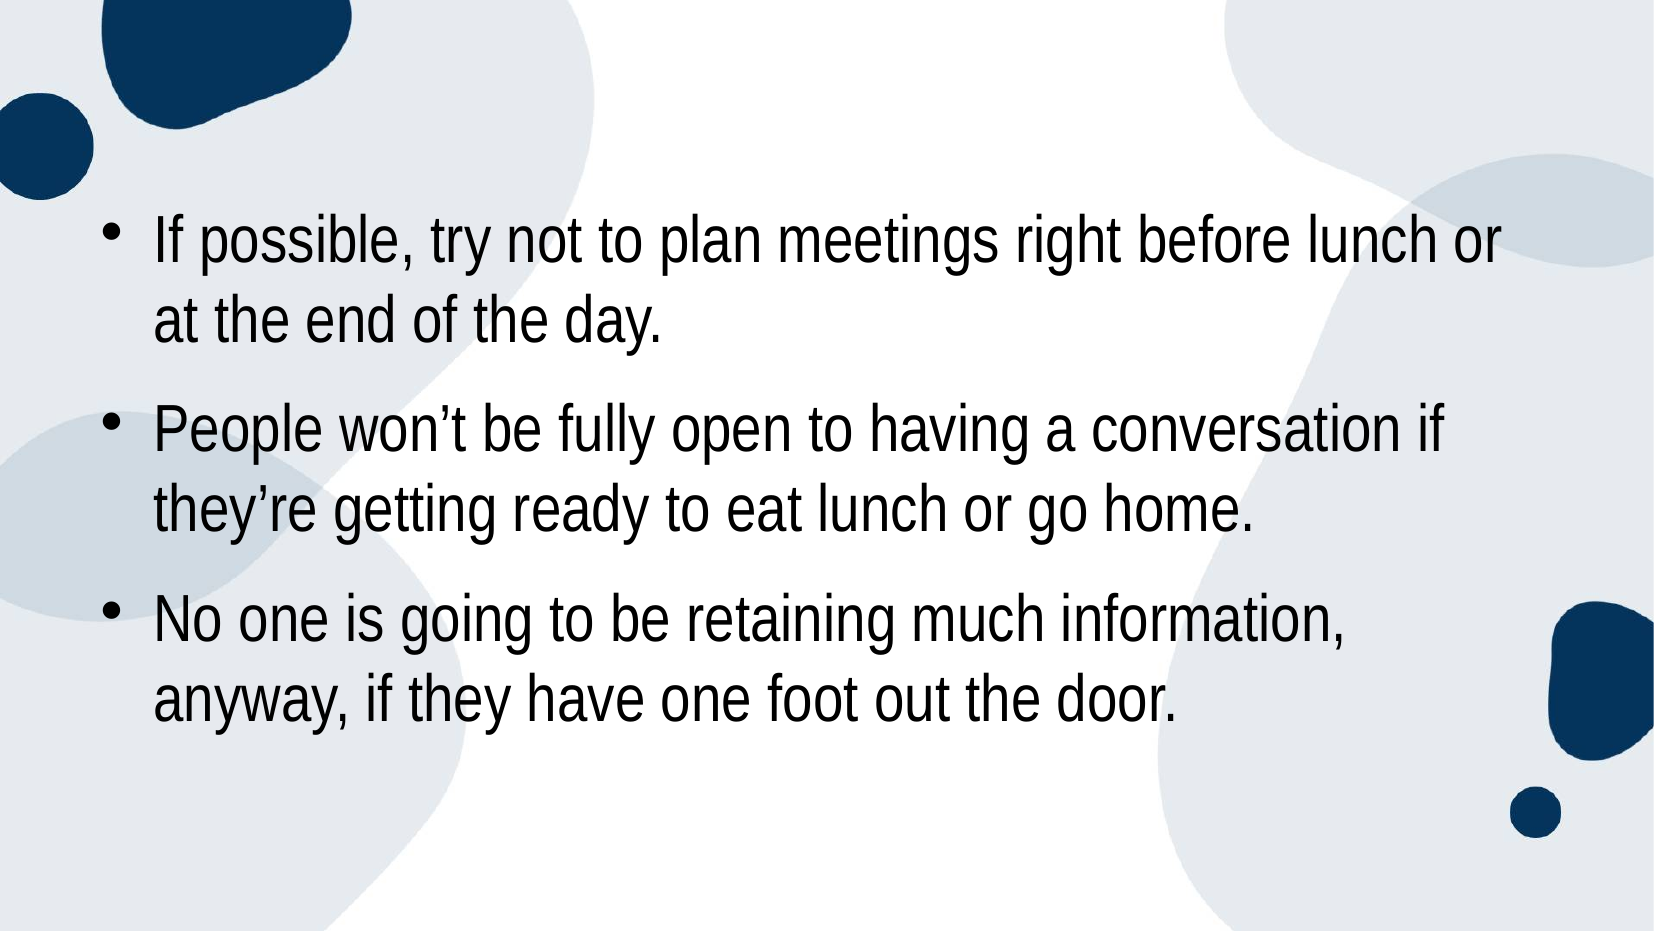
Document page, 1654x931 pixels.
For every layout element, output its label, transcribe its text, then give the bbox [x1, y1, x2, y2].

picture [0, 0, 1654, 931]
list If possible, try not to plan meetings right before lunch or at the end of the day. People won’t be fully open to having a conversation if they’re getting ready to eat lunch or go home. No one is going to be retaining much information, anyway, if they have one foot out the door. [82, 195, 1560, 735]
